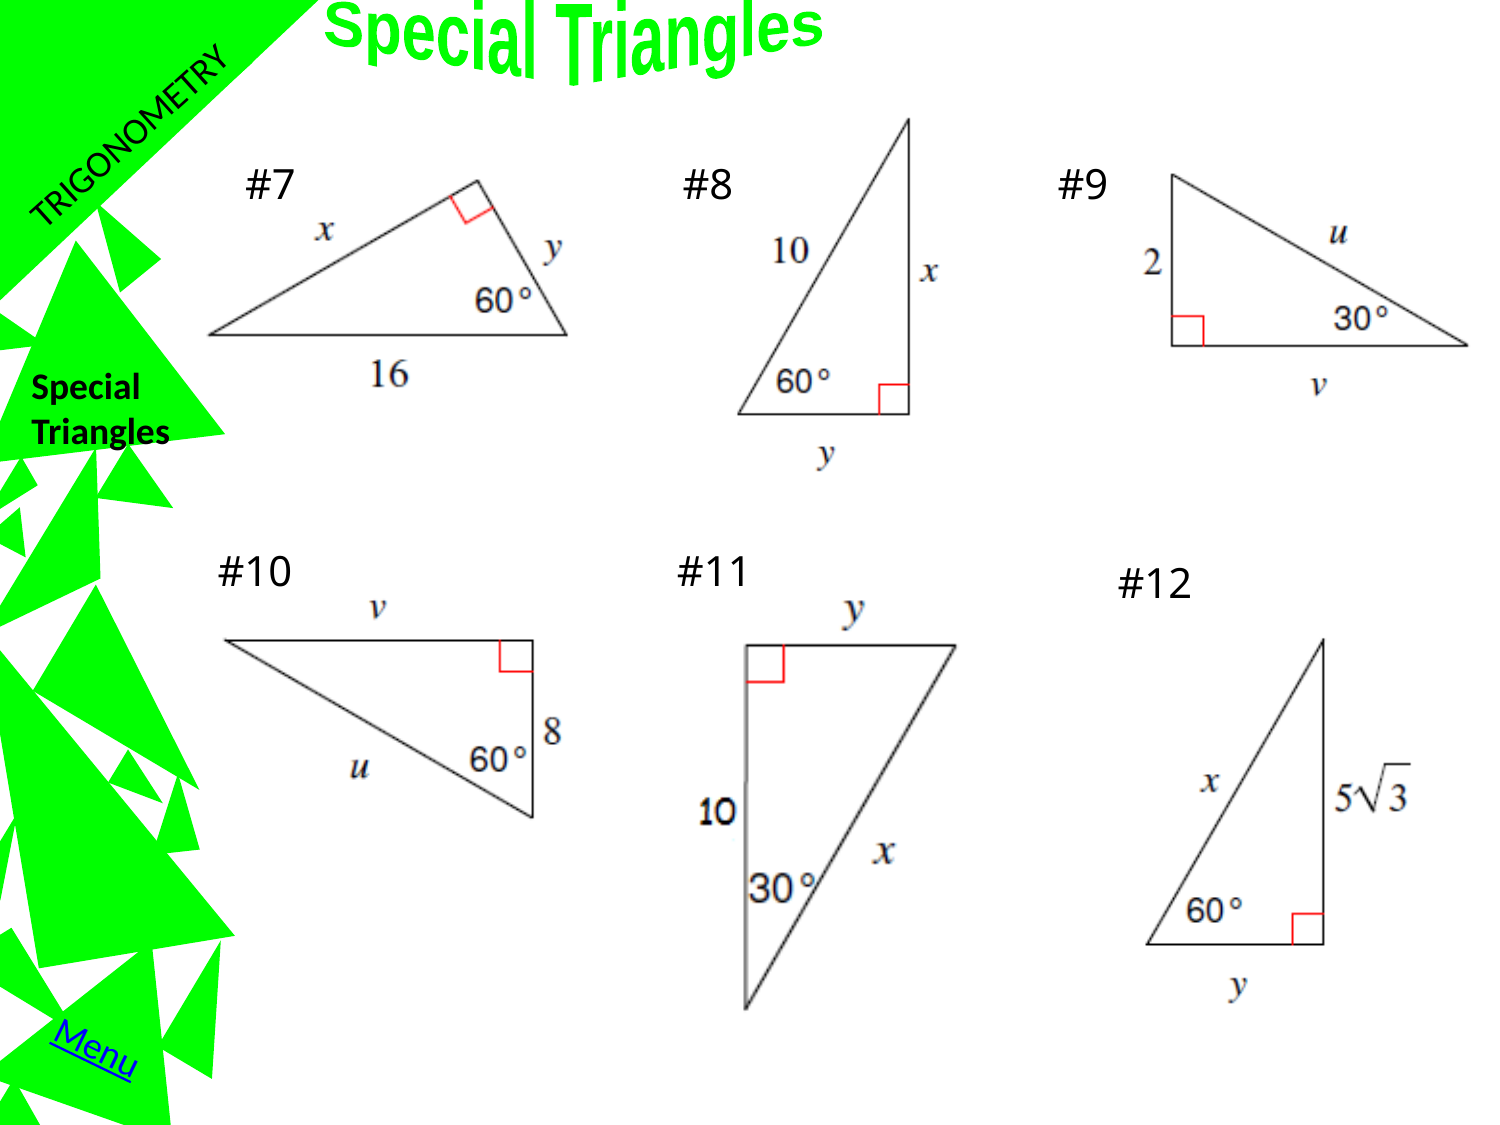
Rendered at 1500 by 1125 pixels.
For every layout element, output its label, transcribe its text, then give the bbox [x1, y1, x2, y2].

text_box #9 [1042, 149, 1107, 215]
picture [674, 87, 976, 488]
picture [1124, 587, 1438, 1016]
picture [1112, 124, 1500, 445]
picture [199, 574, 976, 1052]
text_box #12 [1102, 549, 1208, 615]
text_box #11 [662, 537, 767, 573]
picture [321, 149, 613, 442]
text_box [0, 0, 321, 1125]
